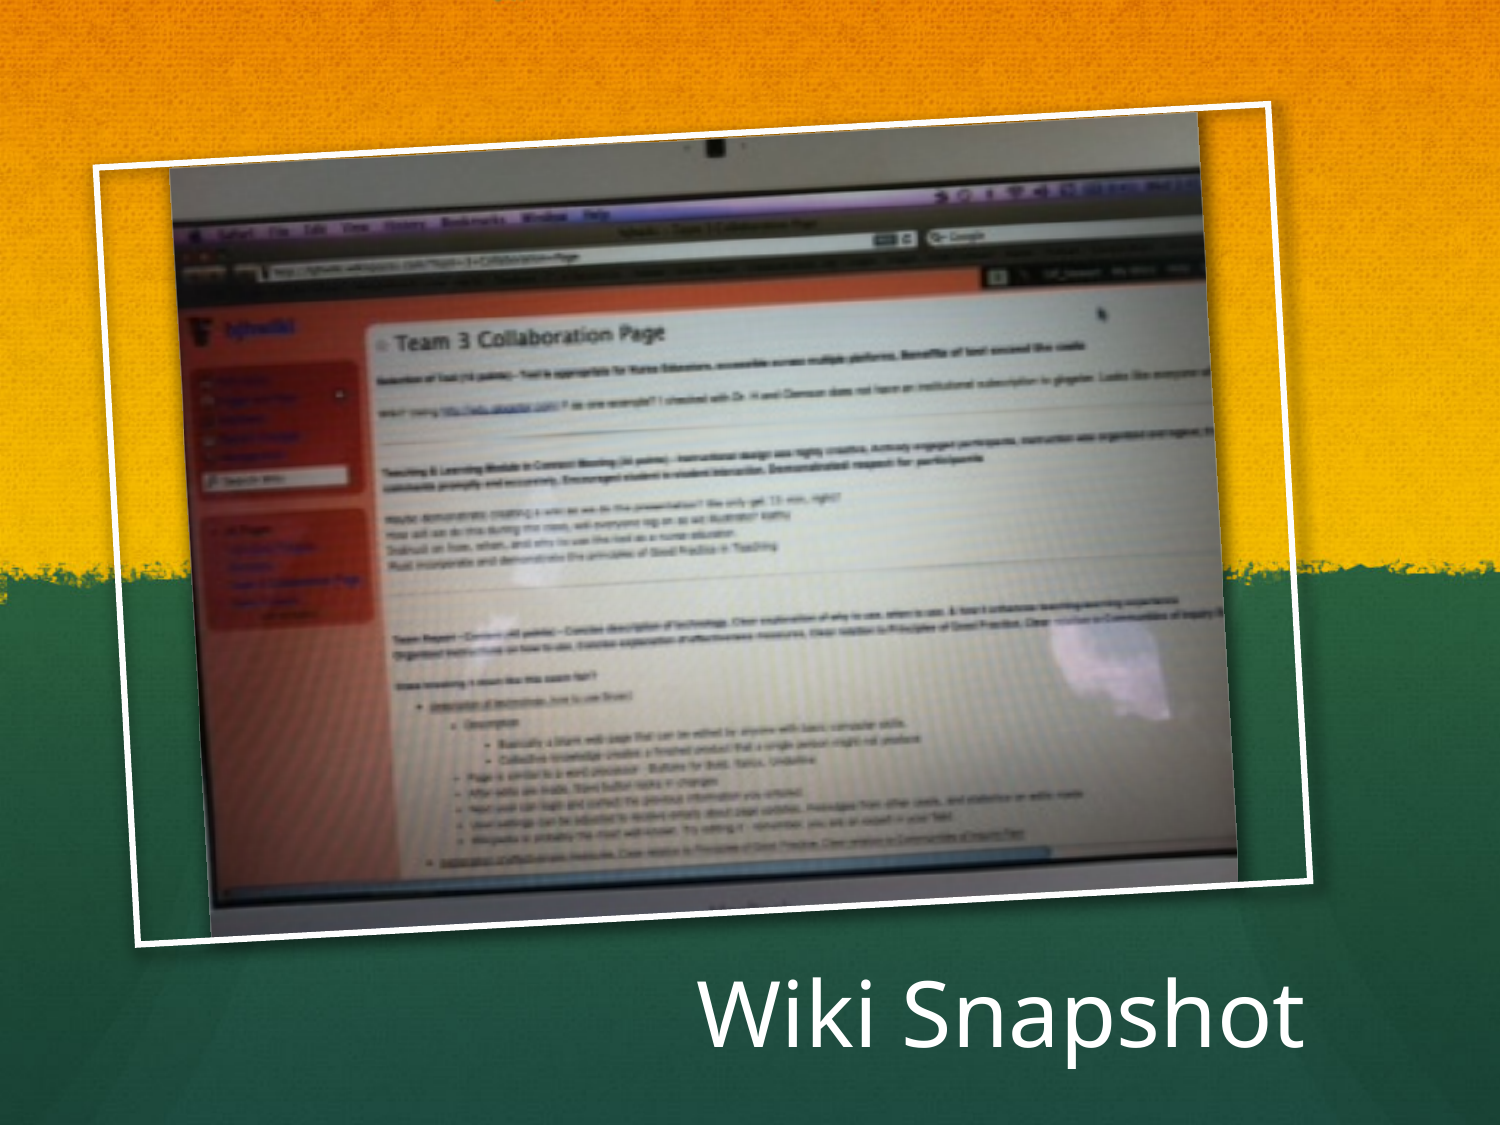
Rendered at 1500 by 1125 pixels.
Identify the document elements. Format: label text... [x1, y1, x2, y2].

title Wiki Snapshot [377, 892, 1500, 1074]
picture [0, 0, 1500, 1125]
